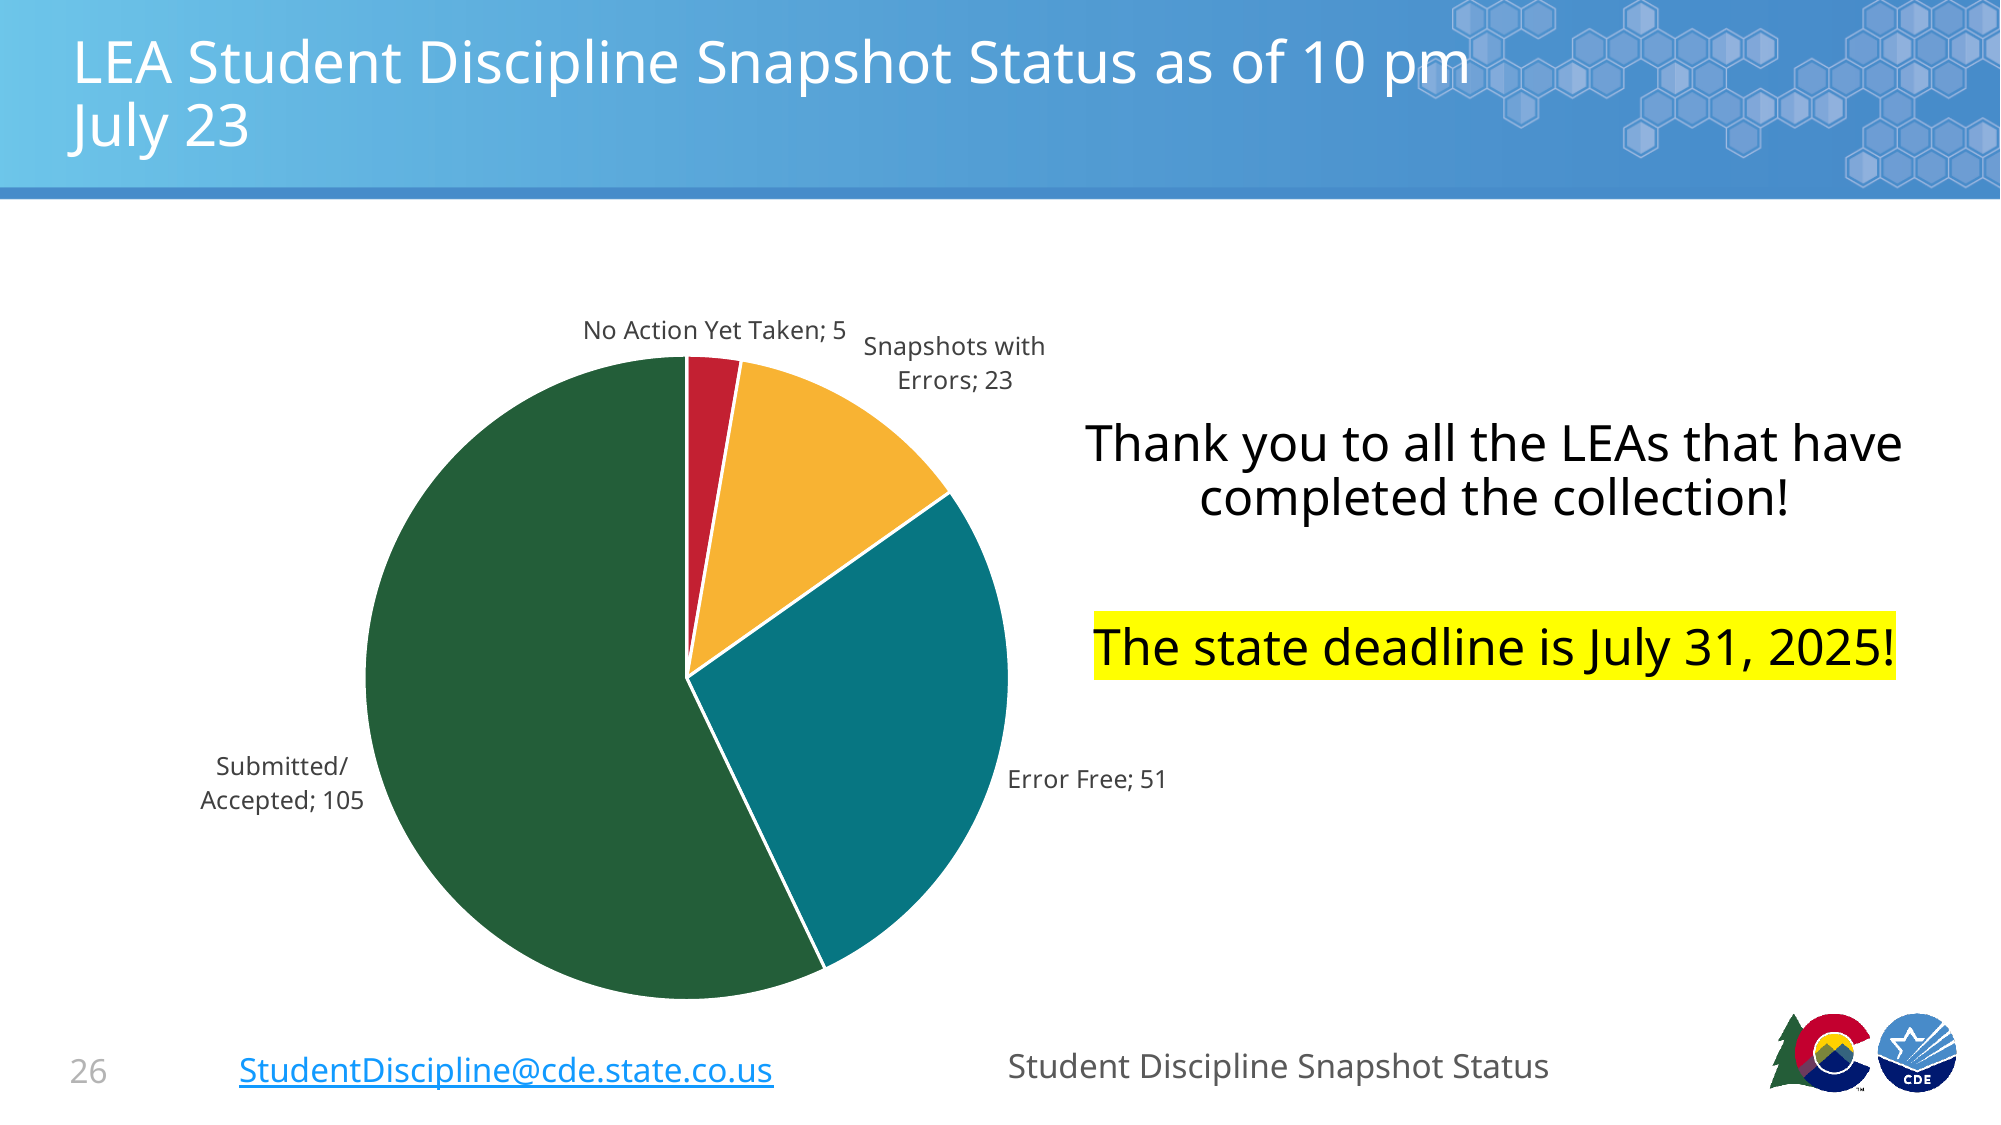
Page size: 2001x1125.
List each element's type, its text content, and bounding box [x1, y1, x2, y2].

slide_number 26 [54, 1074, 191, 1103]
list Student Discipline Snapshot Status [992, 1042, 1714, 1103]
title LEA Student Discipline Snapshot Status as of 10 pm July 23 [72, 33, 1562, 182]
chart [38, 239, 1259, 1074]
list StudentDiscipline@cde.state.co.us [224, 1074, 960, 1103]
picture [0, 0, 2000, 200]
list Thank you to all the LEAs that have completed the collection! The state deadline is July 31, 2025! [1259, 254, 1920, 969]
picture [1768, 1012, 1957, 1093]
